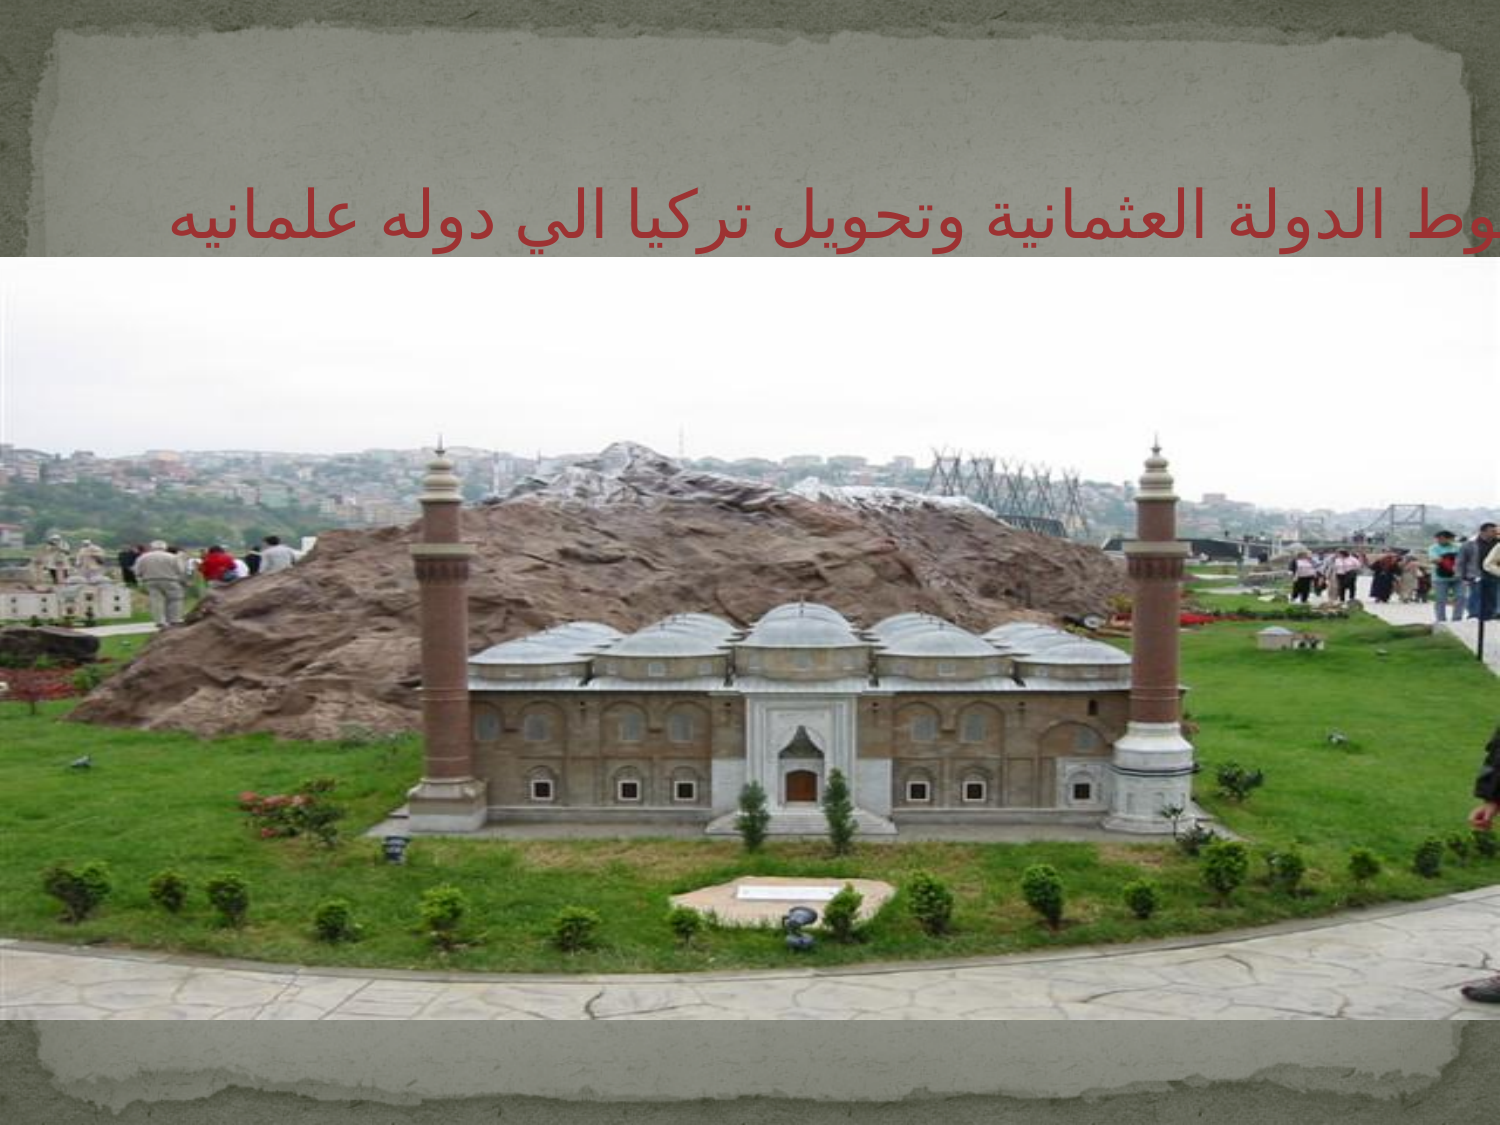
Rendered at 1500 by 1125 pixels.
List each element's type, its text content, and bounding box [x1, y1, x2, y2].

picture [0, 257, 1500, 1020]
text_box سقوط الدولة العثمانية وتحويل تركيا الي دوله علمانيه [152, 163, 1500, 251]
